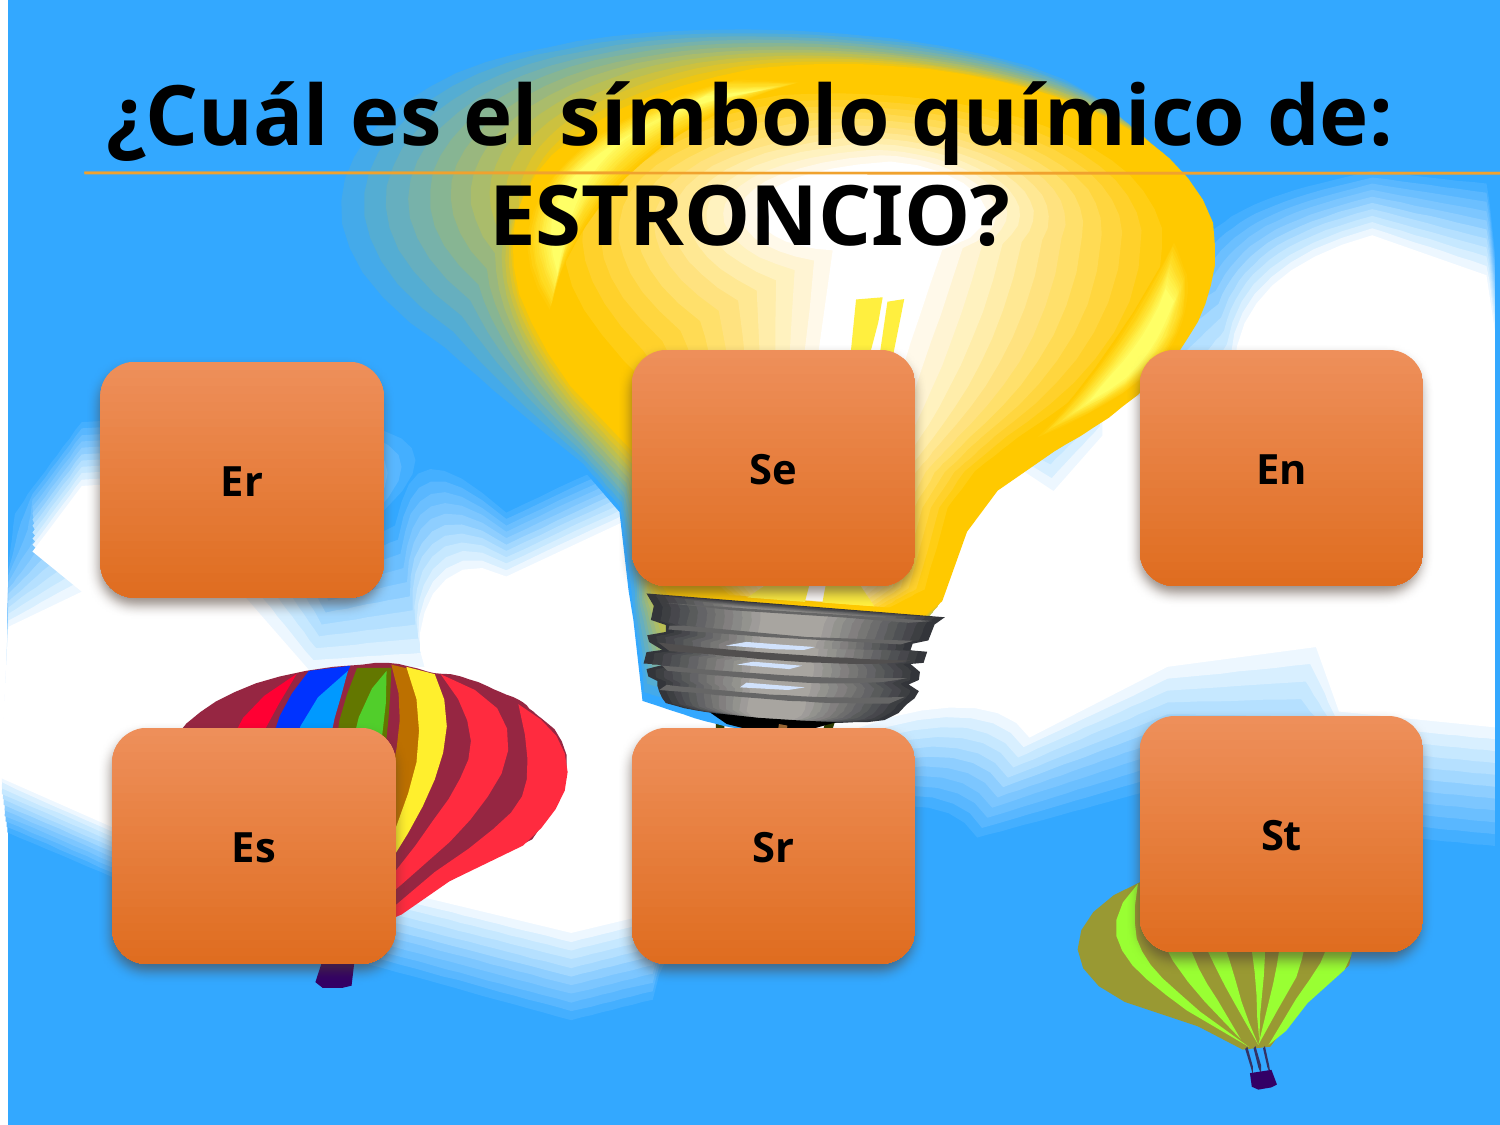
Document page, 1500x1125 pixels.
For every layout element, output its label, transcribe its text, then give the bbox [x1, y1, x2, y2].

text_box Sr [631, 727, 916, 965]
text_box Se [631, 349, 916, 587]
text_box Es [112, 727, 396, 965]
text_box St [1139, 715, 1424, 953]
text_box En [1139, 349, 1424, 587]
text_box Er [100, 361, 384, 598]
text_box ¿Cuál es el símbolo químico de: ESTRONCIO? [0, 54, 1500, 270]
